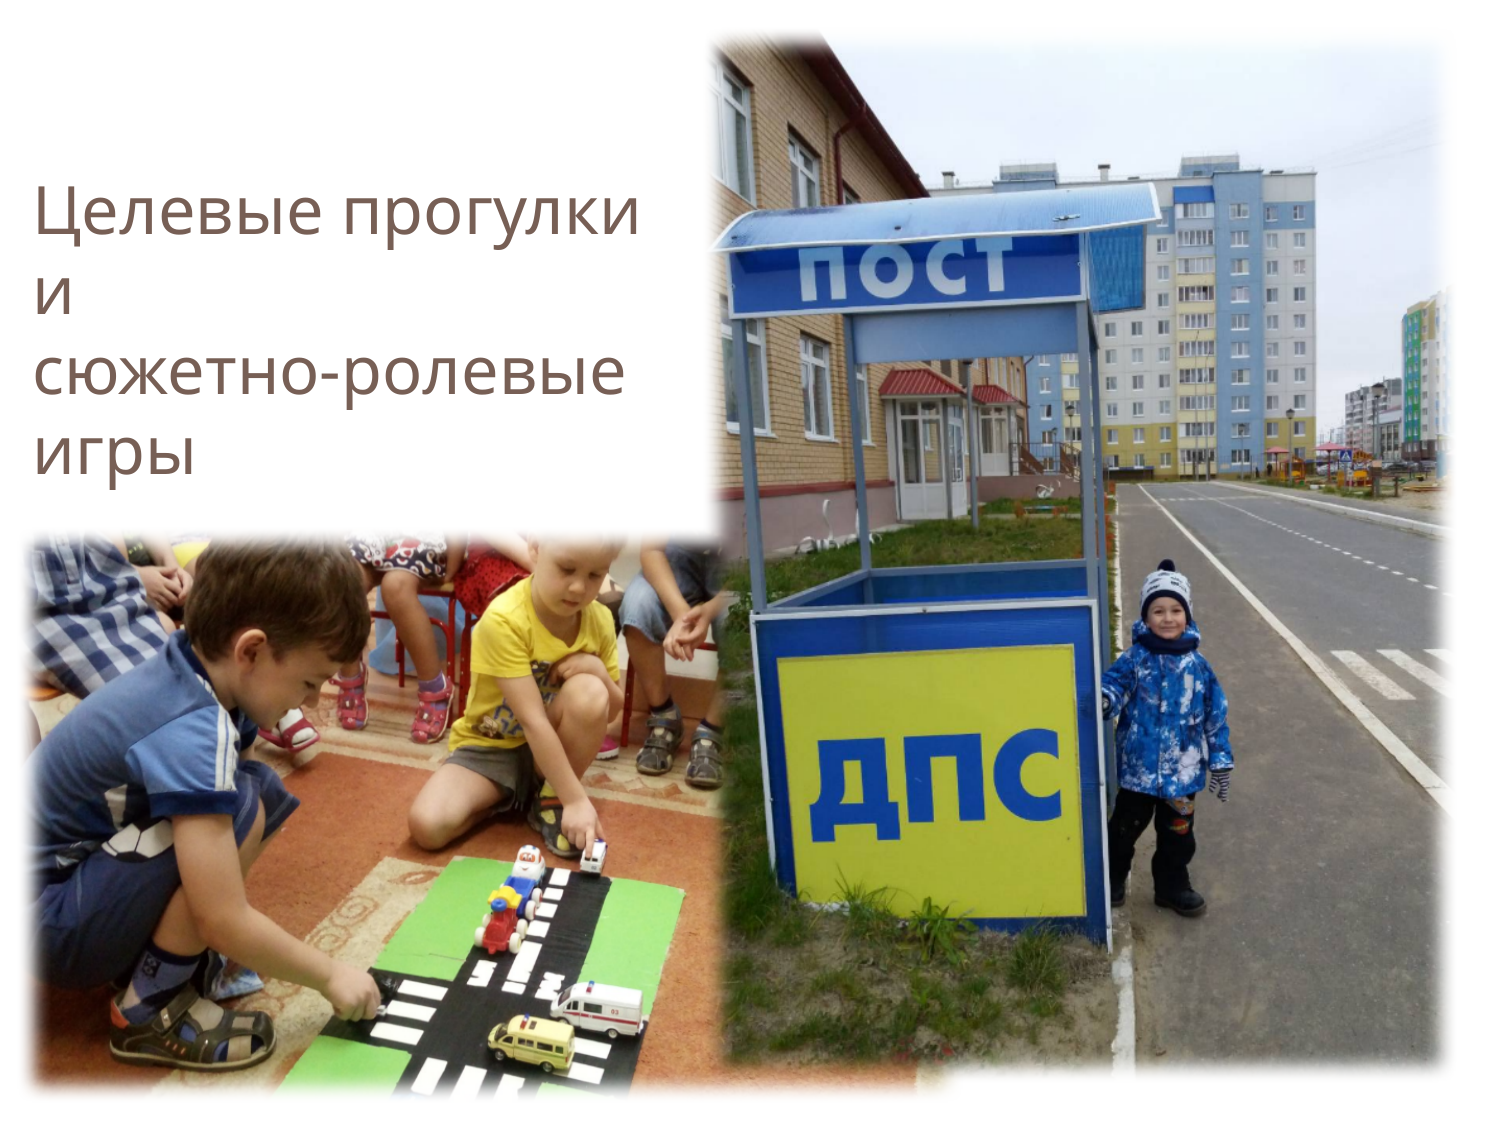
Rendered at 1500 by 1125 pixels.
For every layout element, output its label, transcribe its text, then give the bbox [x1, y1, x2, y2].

picture [17, 27, 1459, 1104]
text_box Целевые прогулки и сюжетно-ролевые игры [17, 160, 680, 496]
